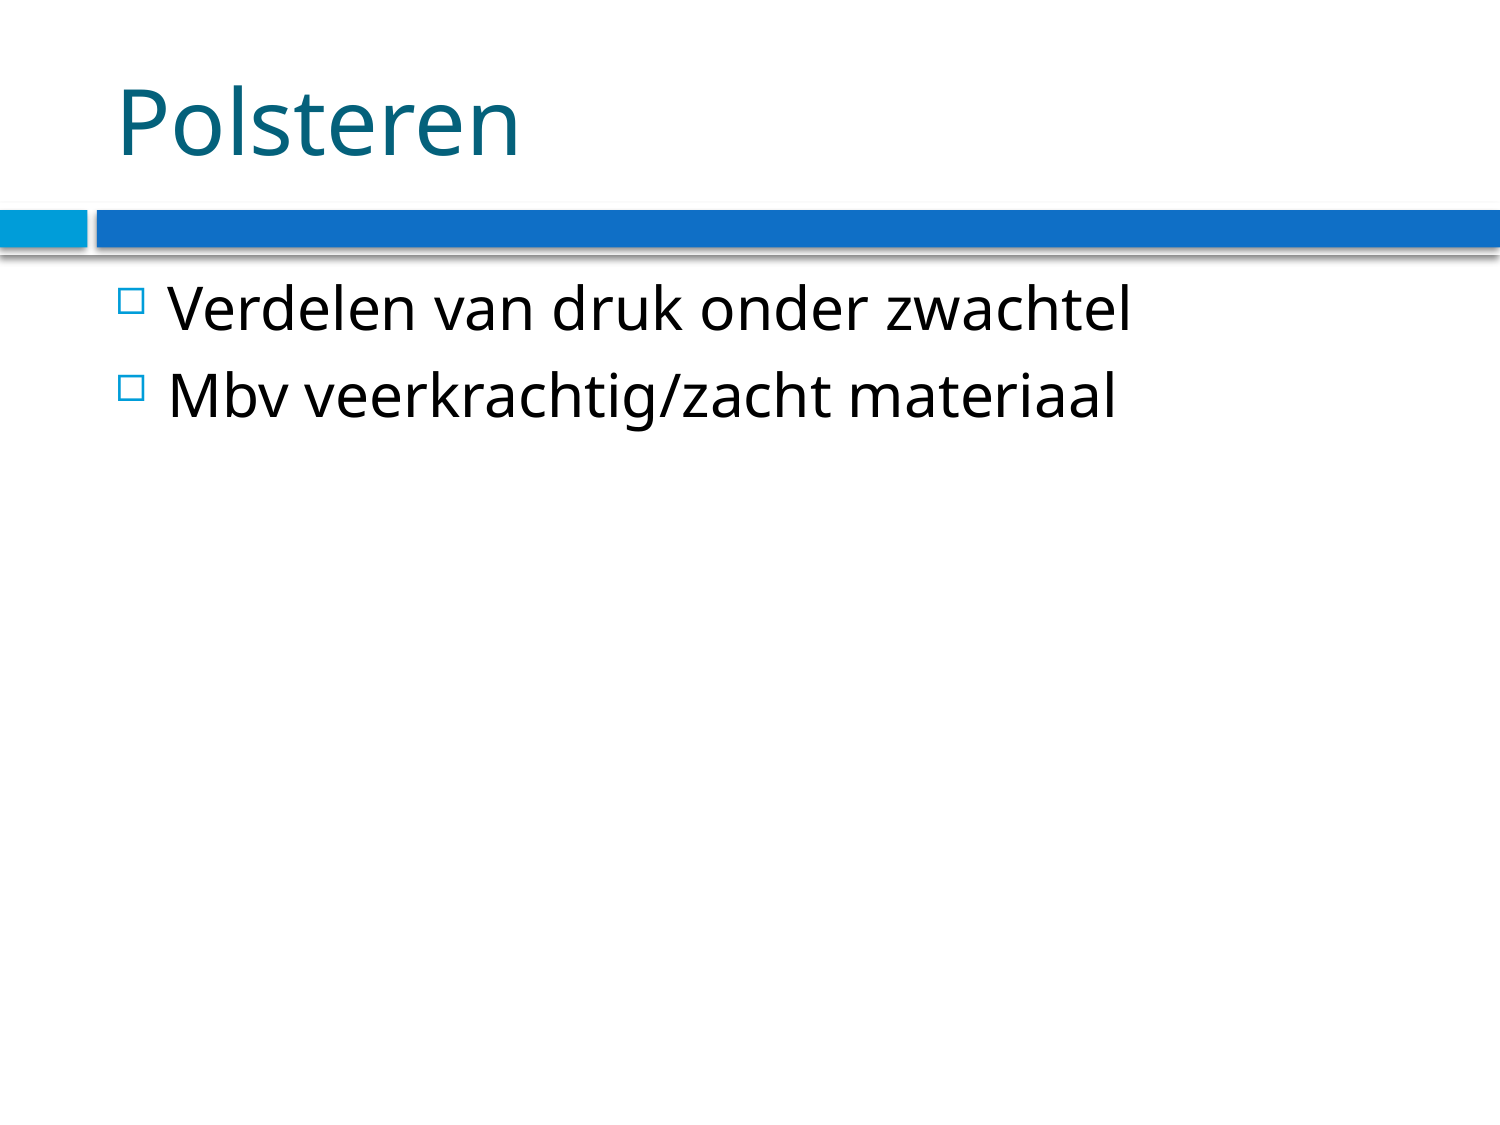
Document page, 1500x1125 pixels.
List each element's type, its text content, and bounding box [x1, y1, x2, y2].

title Polsteren [100, 37, 1438, 200]
list Verdelen van druk onder zwachtel Mbv veerkrachtig/zacht materiaal [100, 262, 1438, 1000]
